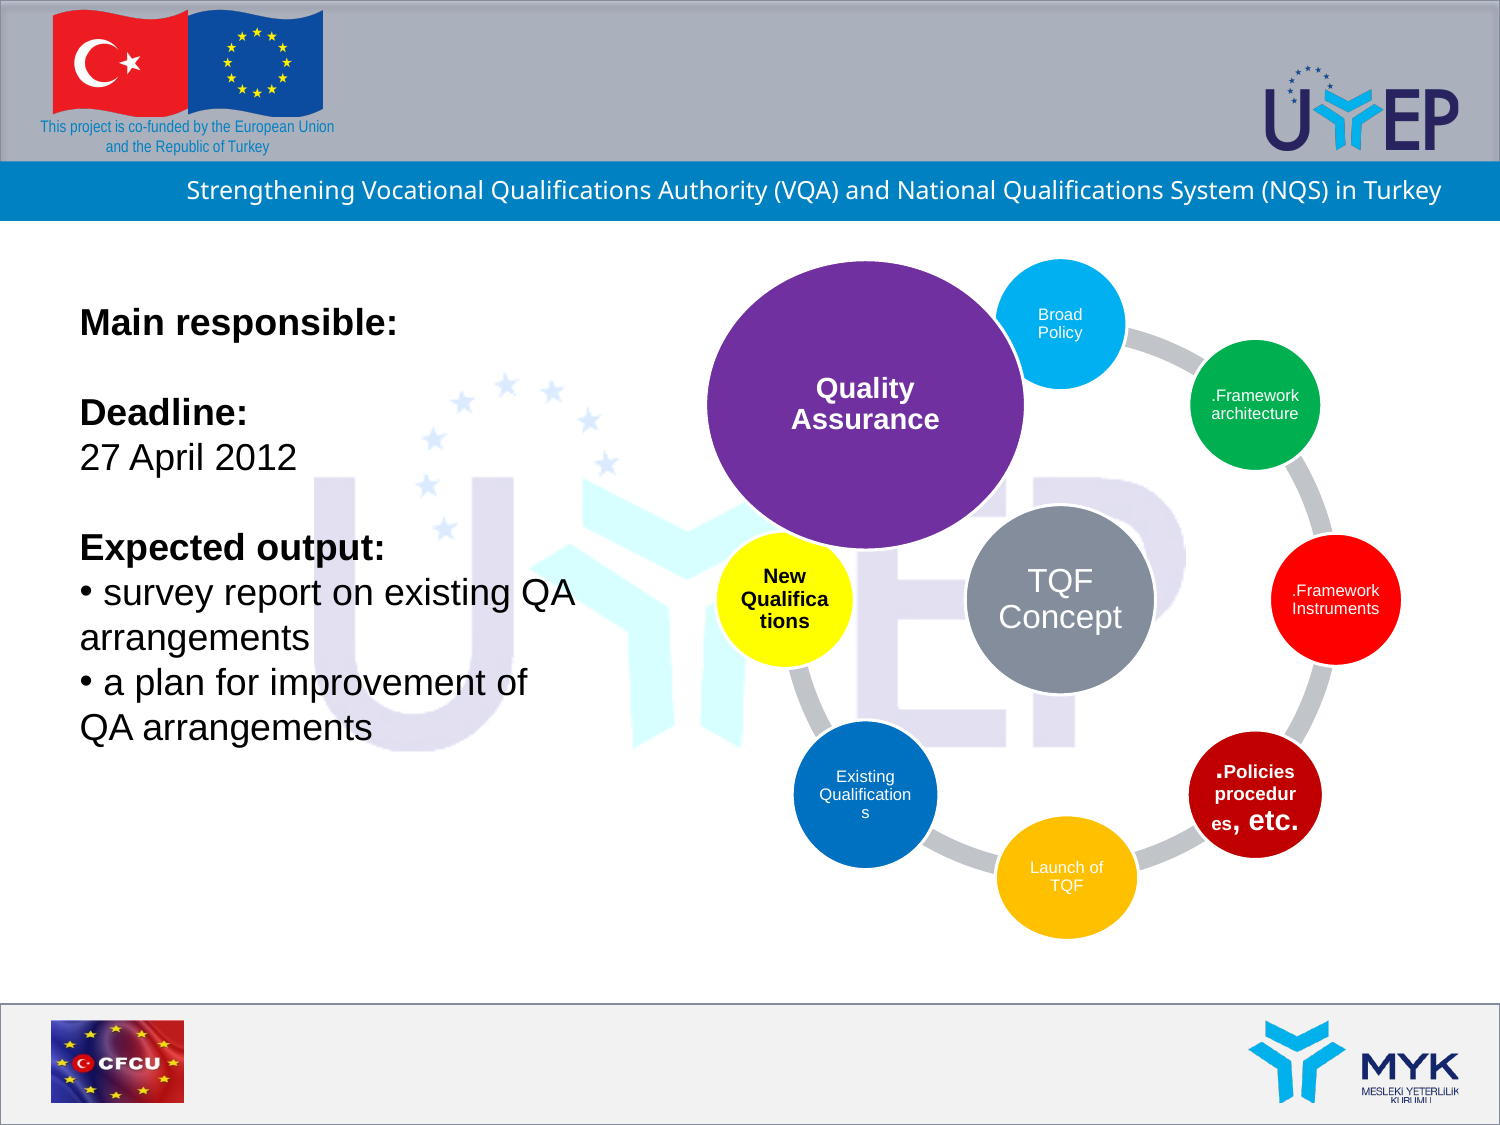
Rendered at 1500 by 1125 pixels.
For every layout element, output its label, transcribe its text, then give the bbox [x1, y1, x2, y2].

picture [49, 120, 53, 132]
picture [51, 1020, 184, 1103]
picture [280, 123, 286, 130]
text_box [607, 254, 1500, 941]
text_box Main responsible: Deadline: 27 April 2012 Expected output: survey report on existing QA arrangements a plan for improvement of QA arrangements [64, 290, 597, 756]
